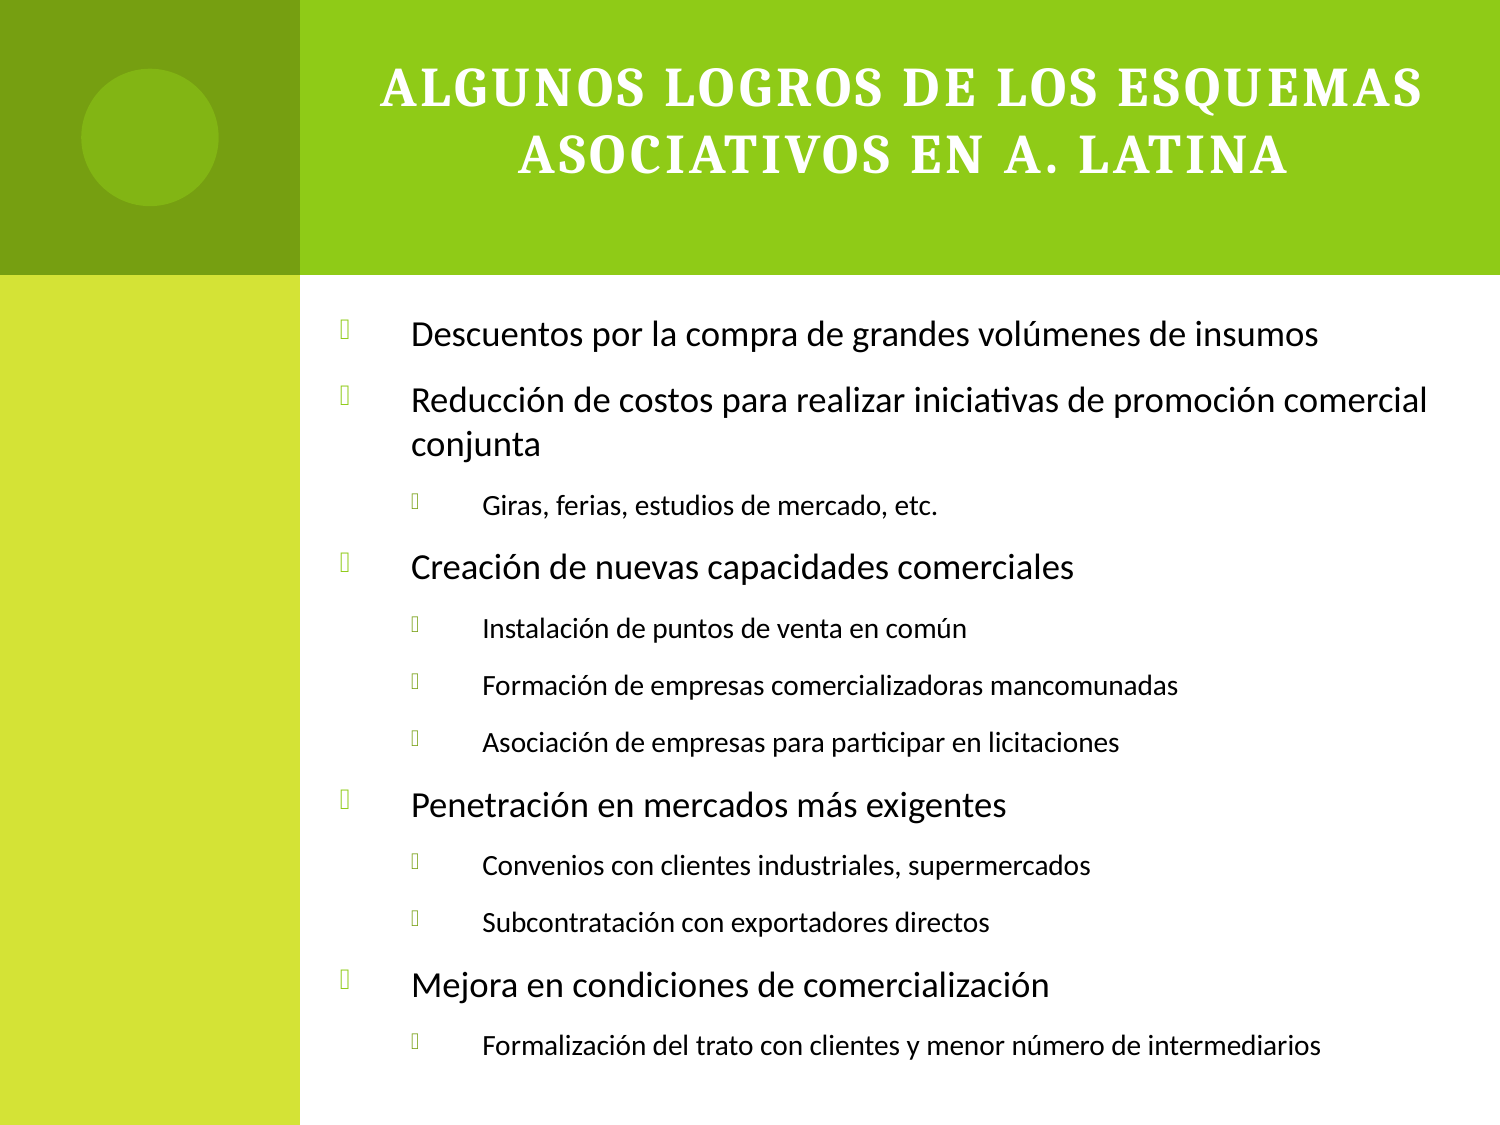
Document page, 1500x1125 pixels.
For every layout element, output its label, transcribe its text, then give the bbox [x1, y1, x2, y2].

list Descuentos por la compra de grandes volúmenes de insumos Reducción de costos para realizar iniciativas de promoción comercial conjunta Giras, ferias, estudios de mercado, etc. Creación de nuevas capacidades comerciales Instalación de puntos de venta en común Formación de empresas comercializadoras mancomunadas Asociación de empresas para participar en licitaciones Penetración en mercados más exigentes Convenios con clientes industriales, supermercados Subcontratación con exportadores directos Mejora en condiciones de comercialización Formalización del trato con clientes y menor número de intermediarios [324, 302, 1459, 1071]
title Algunos logros de los esquemas asociativos en A. Latina [348, 23, 1459, 211]
